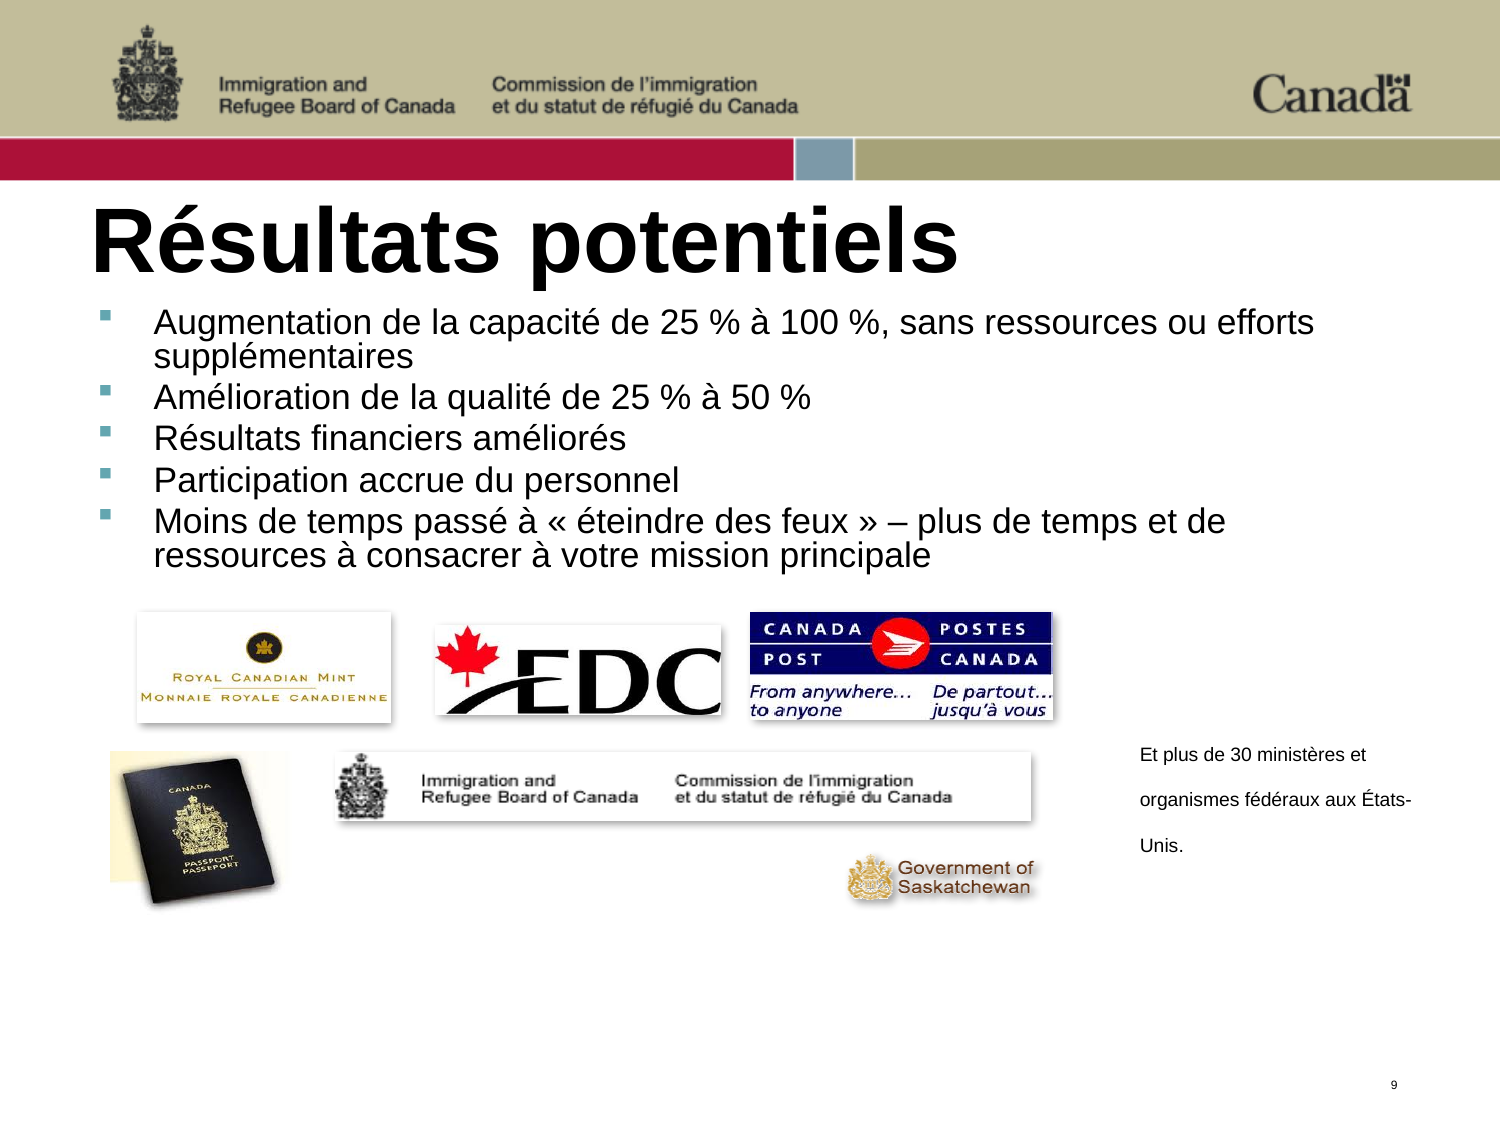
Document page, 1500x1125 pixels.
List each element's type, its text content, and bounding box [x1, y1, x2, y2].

picture [0, 0, 1500, 1125]
list Augmentation de la capacité de 25 % à 100 %, sans ressources ou efforts supplémentaires Amélioration de la qualité de 25 % à 50 % Résultats financiers améliorés Participation accrue du personnel Moins de temps passé à « éteindre des feux » – plus de temps et de ressources à consacrer à votre mission principale [82, 299, 1425, 600]
title Résultats potentiels [75, 200, 1288, 388]
slide_number 9 [1099, 1024, 1413, 1101]
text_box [110, 612, 1054, 918]
text_box Et plus de 30 ministères et organismes fédéraux aux États-Unis. [1124, 712, 1438, 864]
